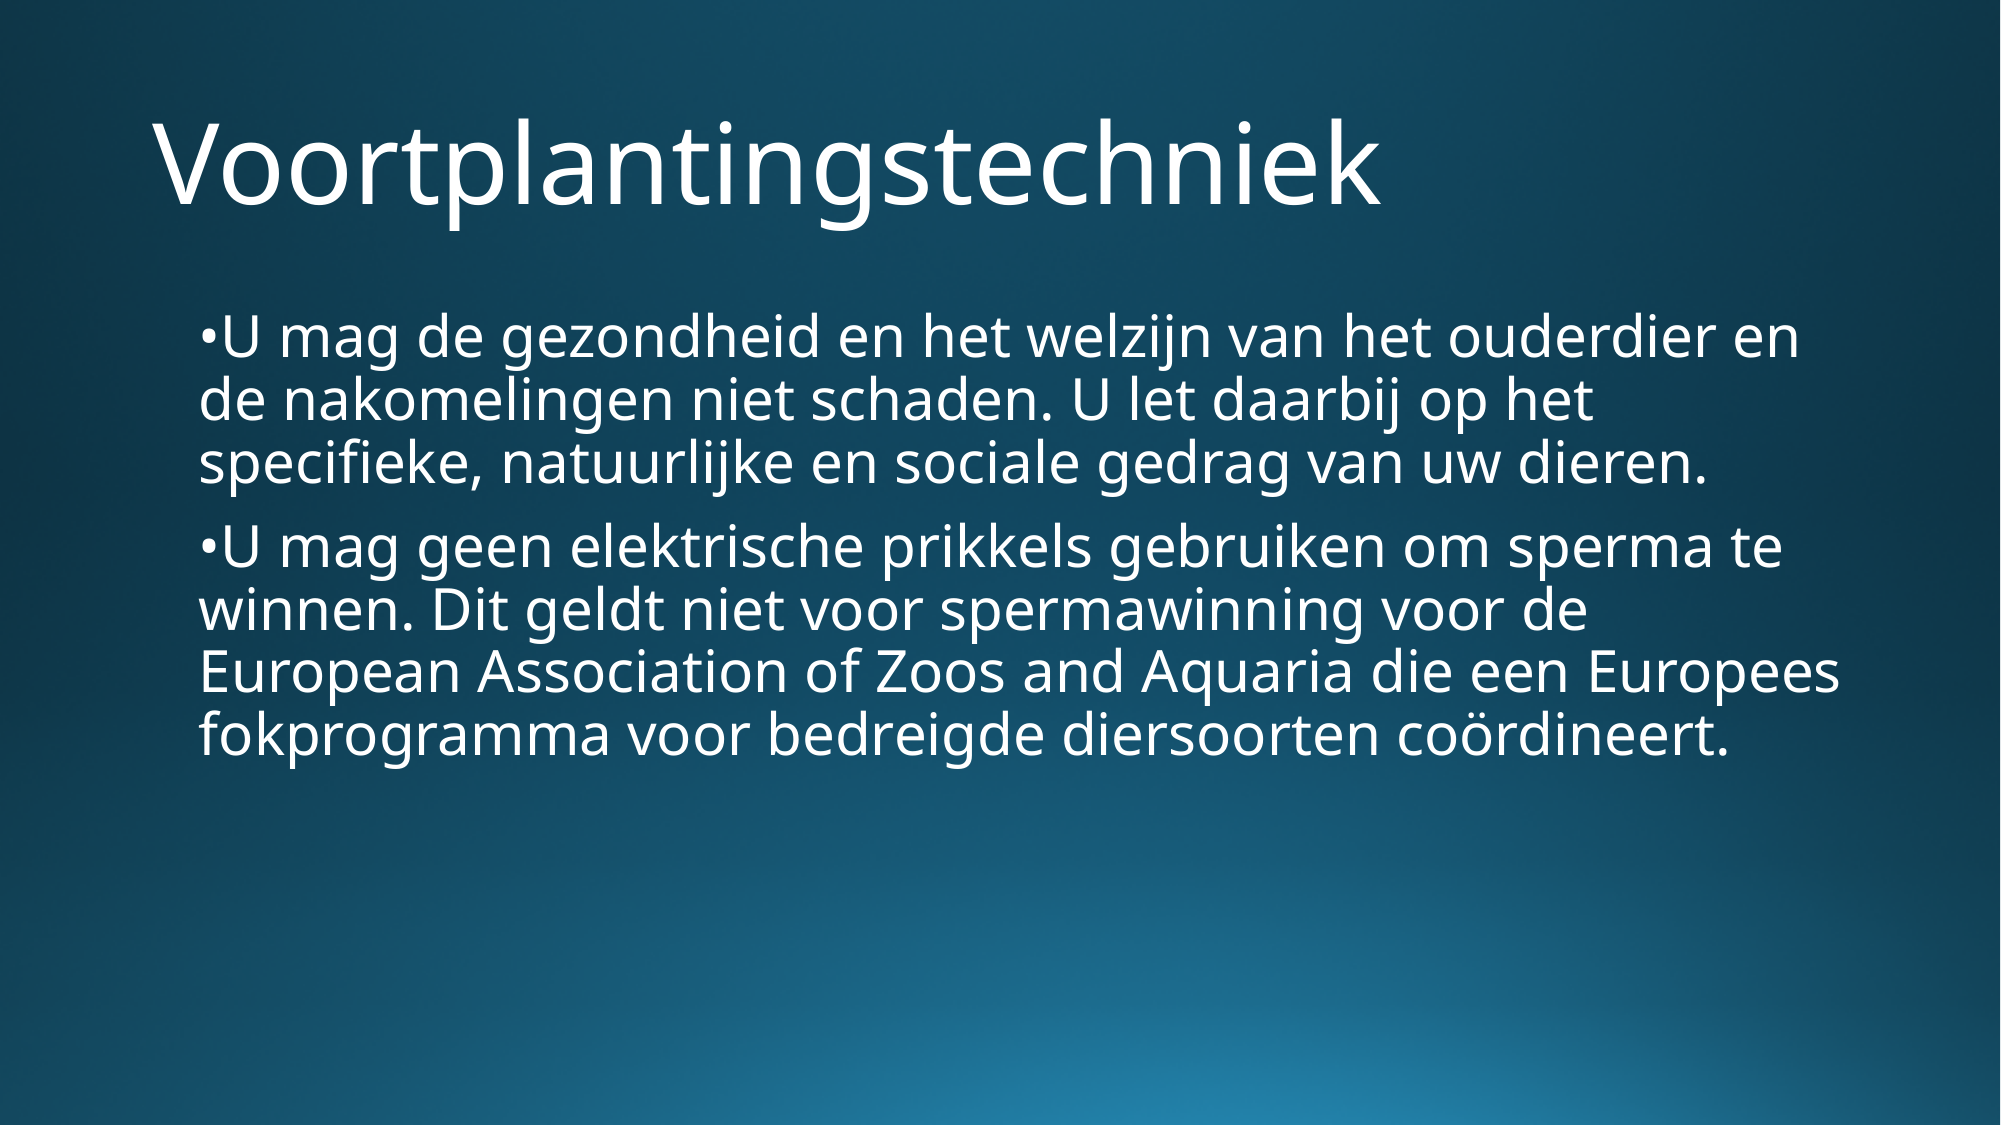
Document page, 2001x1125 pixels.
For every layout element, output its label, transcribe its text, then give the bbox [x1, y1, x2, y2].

list •U mag de gezondheid en het welzijn van het ouderdier en de nakomelingen niet schaden. U let daarbij op het specifieke, natuurlijke en sociale gedrag van uw dieren. •U mag geen elektrische prikkels gebruiken om sperma te winnen. Dit geldt niet voor spermawinning voor de European Association of Zoos and Aquaria die een Europees fokprogramma voor bedreigde diersoorten coördineert. [183, 299, 1863, 1014]
title Voortplantingstechniek [137, 59, 1863, 278]
picture [0, 0, 2001, 1125]
